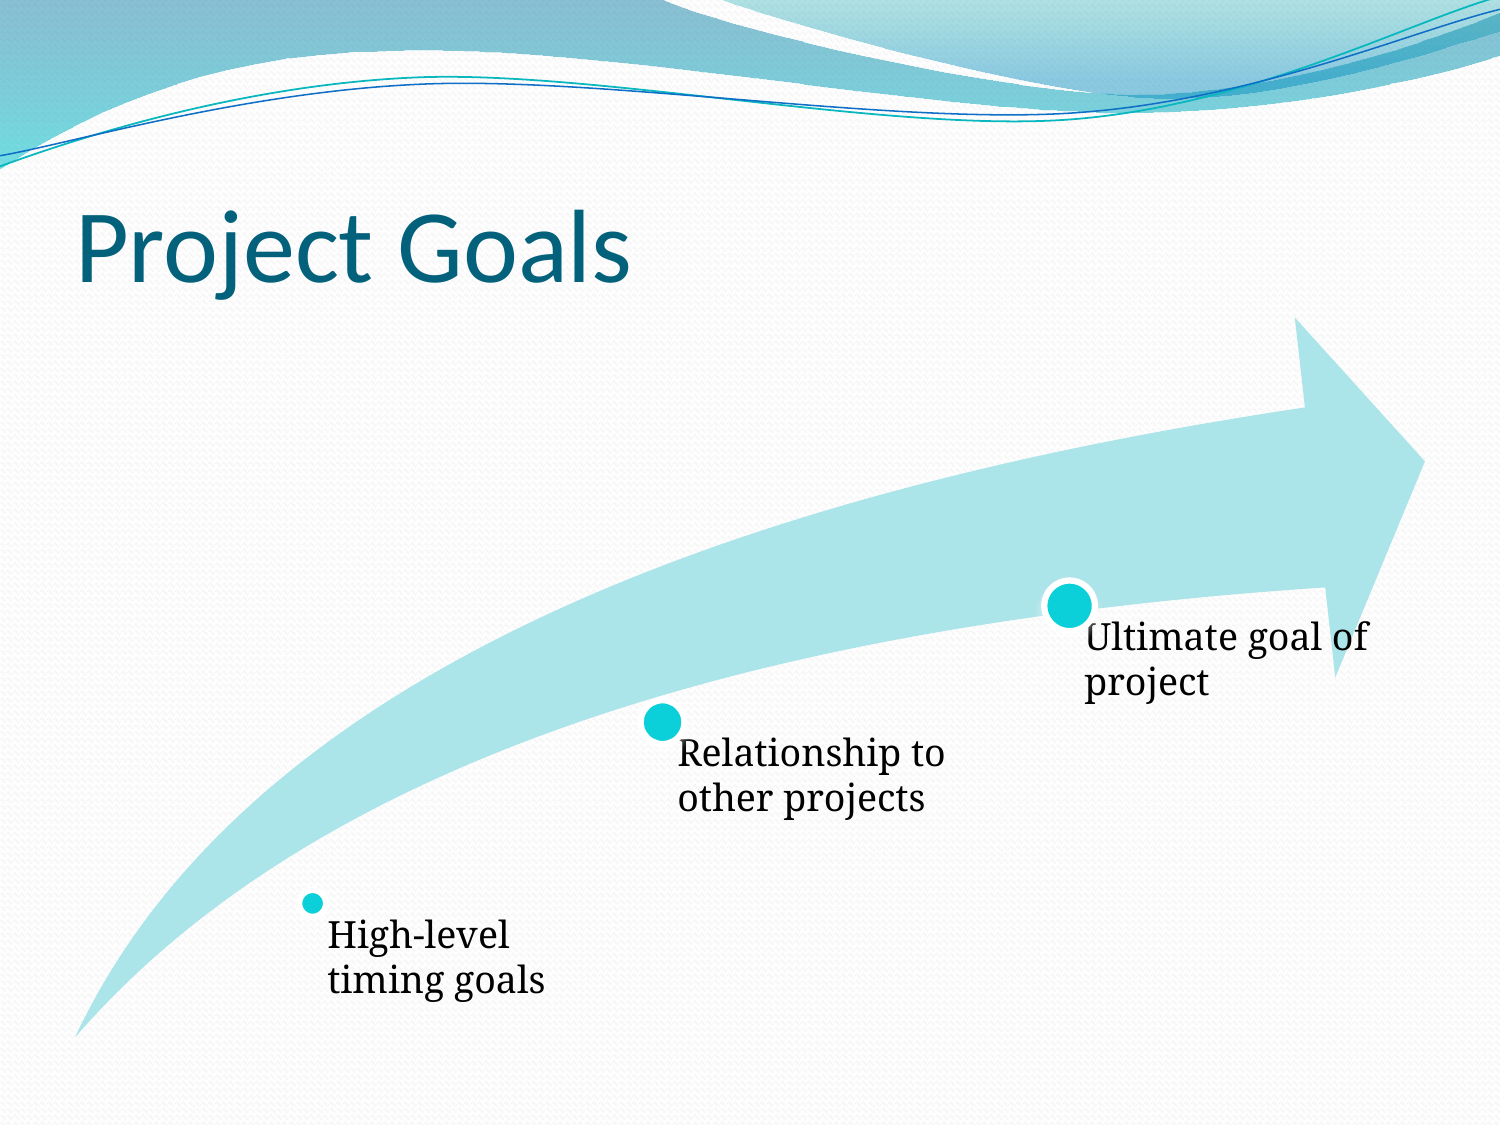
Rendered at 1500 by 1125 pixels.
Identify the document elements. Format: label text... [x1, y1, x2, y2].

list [74, 317, 1426, 1038]
title Project Goals [75, 115, 1425, 303]
